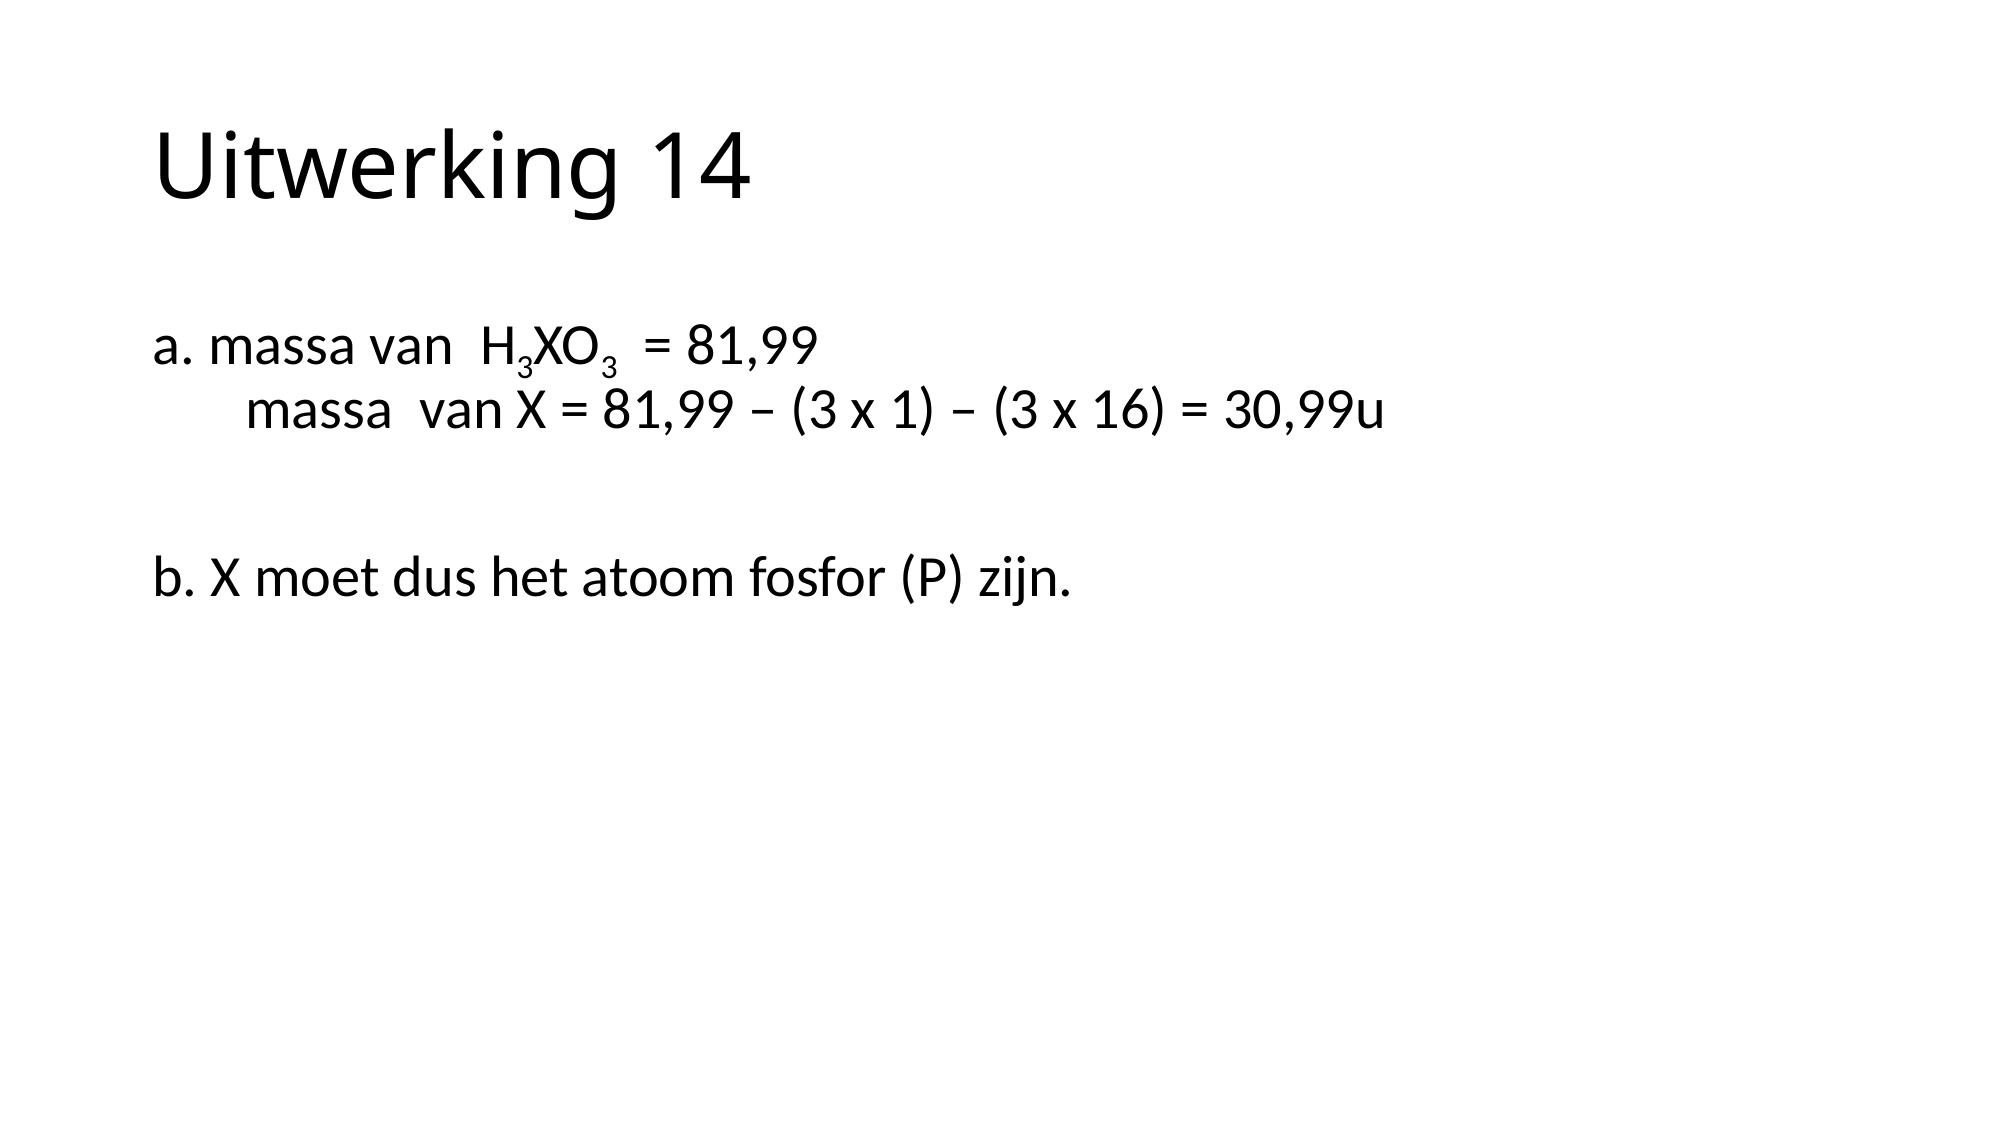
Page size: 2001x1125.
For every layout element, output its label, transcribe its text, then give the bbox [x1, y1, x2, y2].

list a. massa van H3XO3 = 81,99 massa van X = 81,99 – (3 x 1) – (3 x 16) = 30,99u b. X moet dus het atoom fosfor (P) zijn. [137, 299, 1863, 1014]
title Uitwerking 14 [137, 59, 1863, 278]
